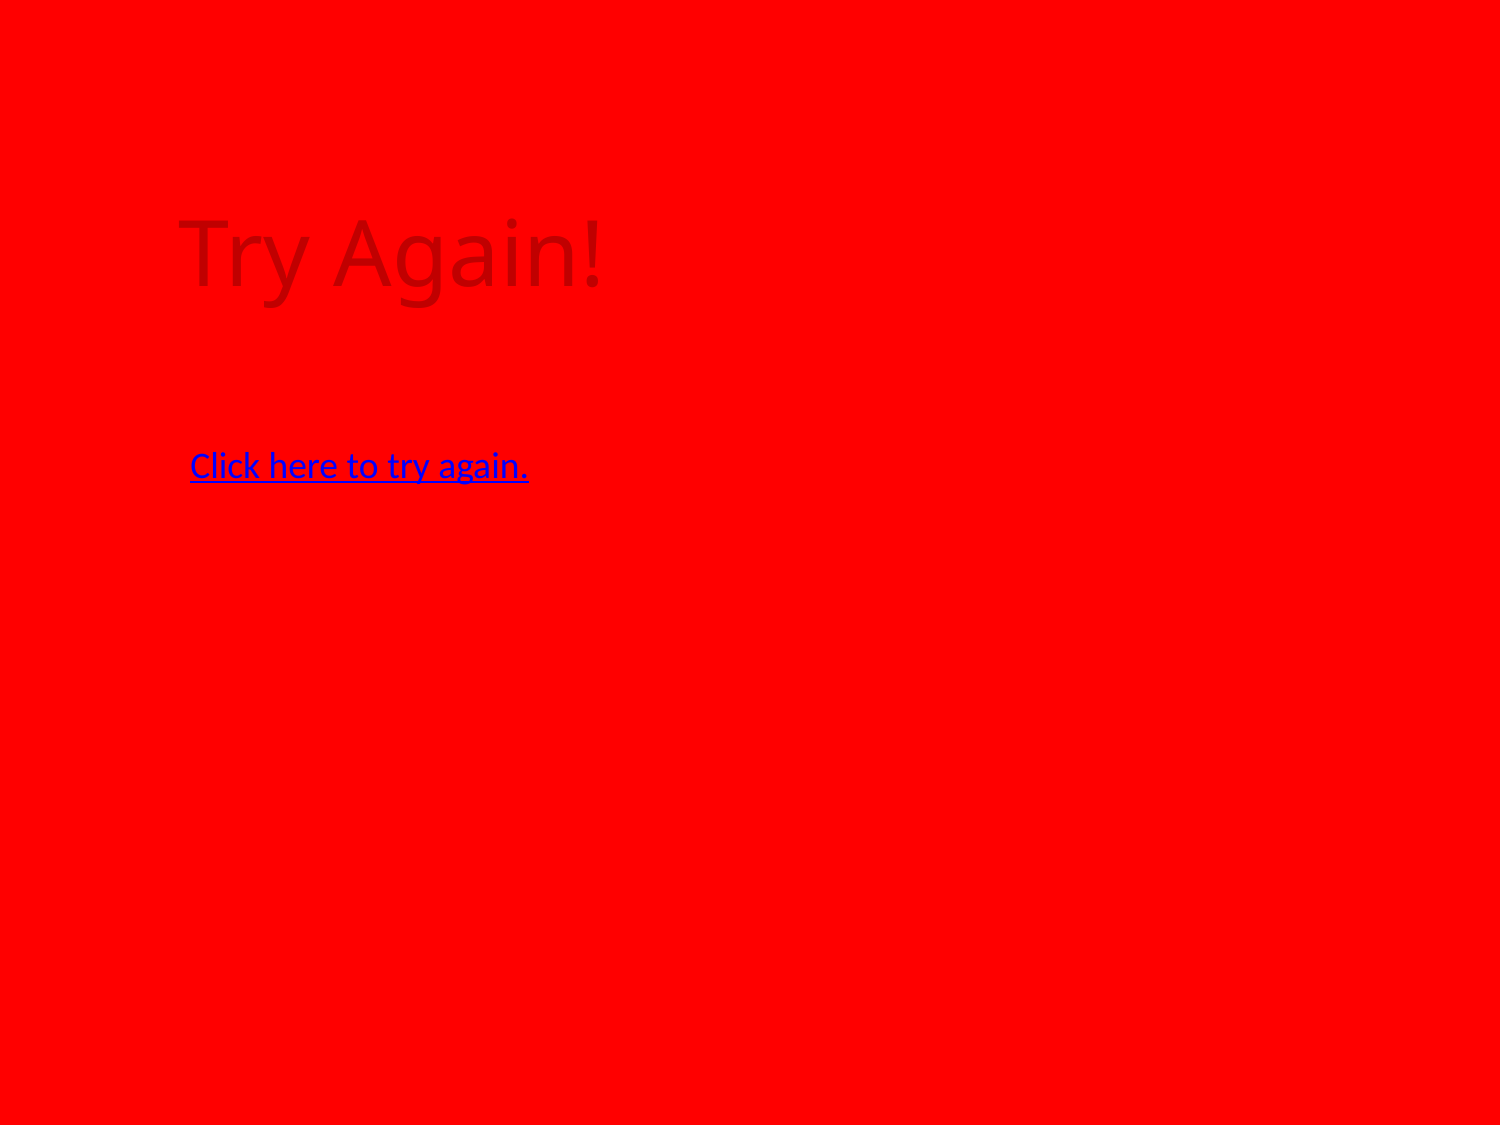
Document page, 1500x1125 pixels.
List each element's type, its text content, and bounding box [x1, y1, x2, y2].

text_box Click here to try again. [175, 433, 1348, 494]
text_box Try Again! [164, 187, 727, 313]
